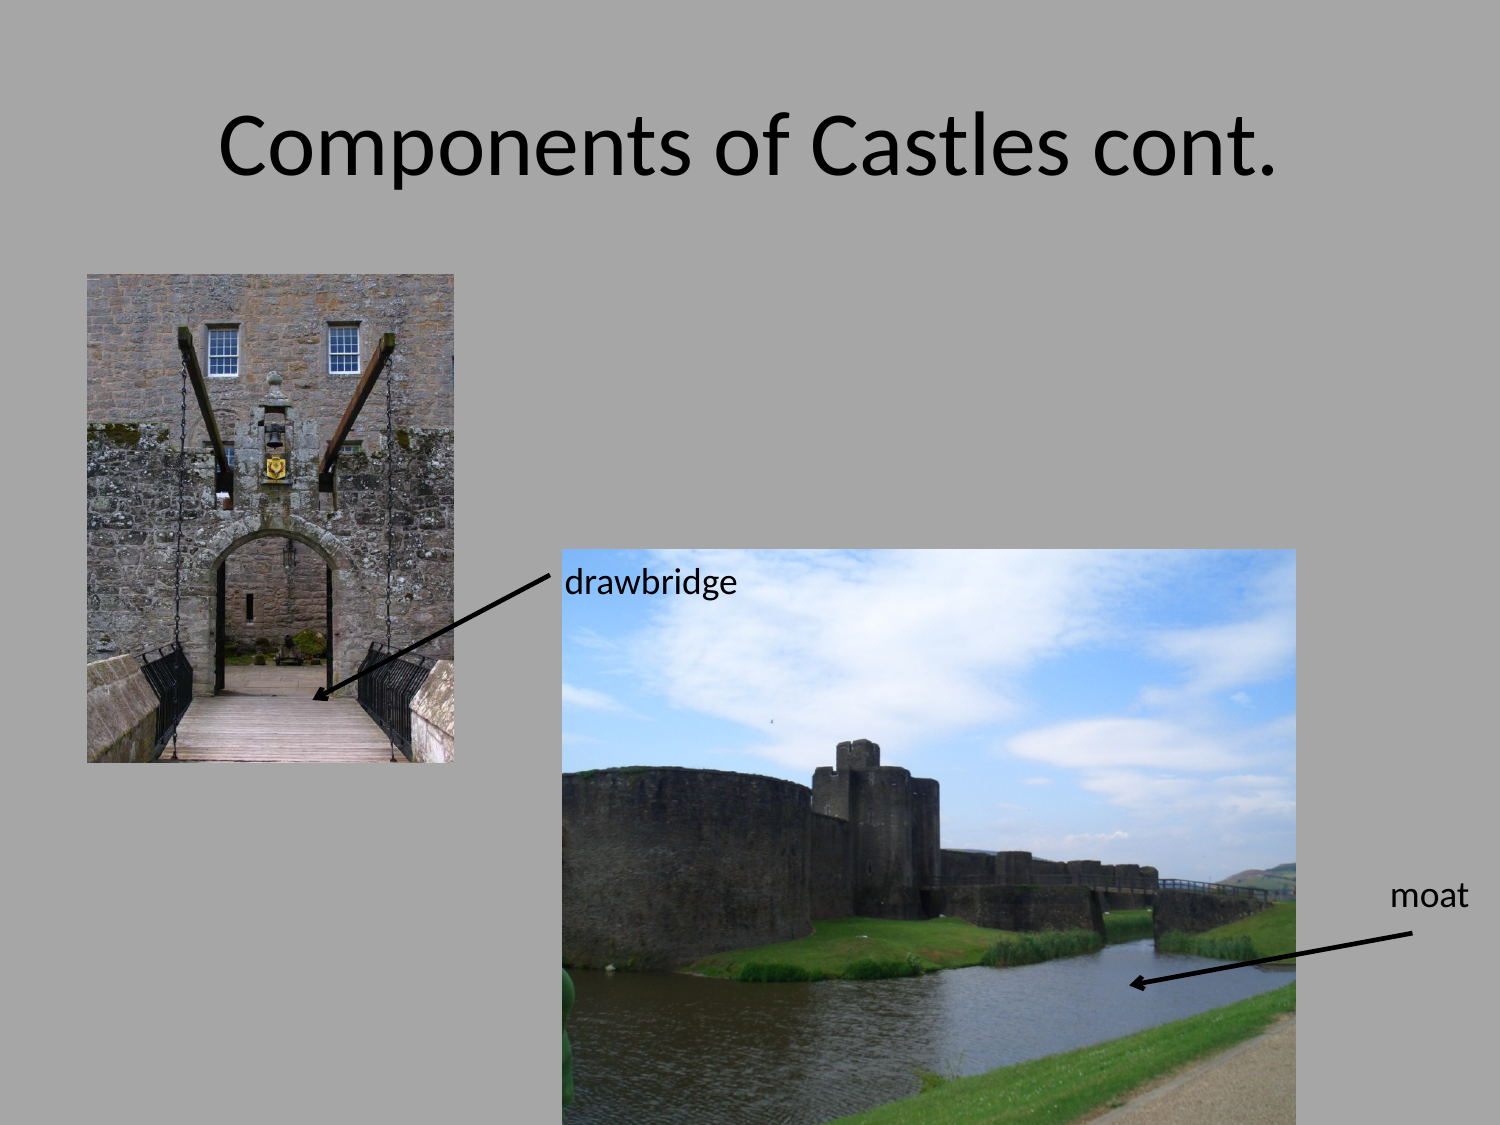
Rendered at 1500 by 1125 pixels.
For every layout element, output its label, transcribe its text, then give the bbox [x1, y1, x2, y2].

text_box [87, 274, 788, 763]
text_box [562, 549, 1500, 1125]
title Components of Castles cont. [75, 45, 1425, 233]
